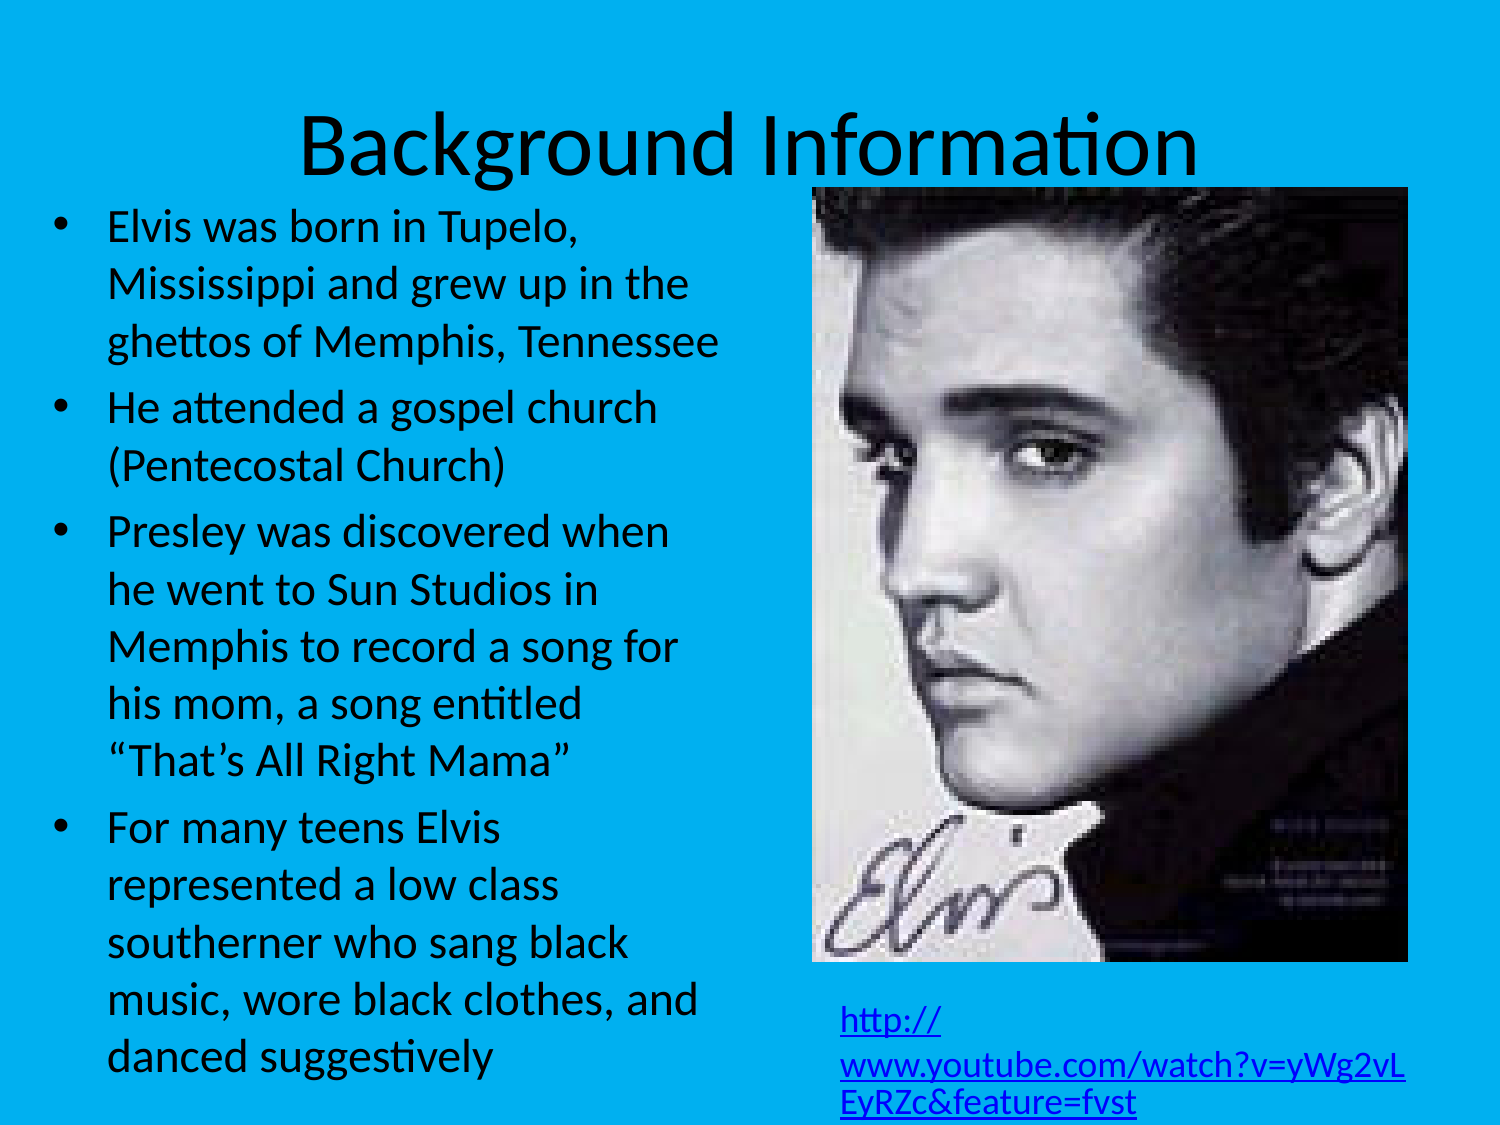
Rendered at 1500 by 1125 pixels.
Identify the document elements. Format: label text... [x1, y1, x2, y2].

text_box http://www.youtube.com/watch?v=yWg2vLEyRZc&feature=fvst [824, 987, 1438, 1125]
title Background Information [75, 45, 1425, 233]
list Elvis was born in Tupelo, Mississippi and grew up in the ghettos of Memphis, Tennessee He attended a gospel church (Pentecostal Church) Presley was discovered when he went to Sun Studios in Memphis to record a song for his mom, a song entitled “That’s All Right Mama” For many teens Elvis represented a low class southerner who sang black music, wore black clothes, and danced suggestively [37, 187, 738, 1125]
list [812, 187, 1408, 962]
